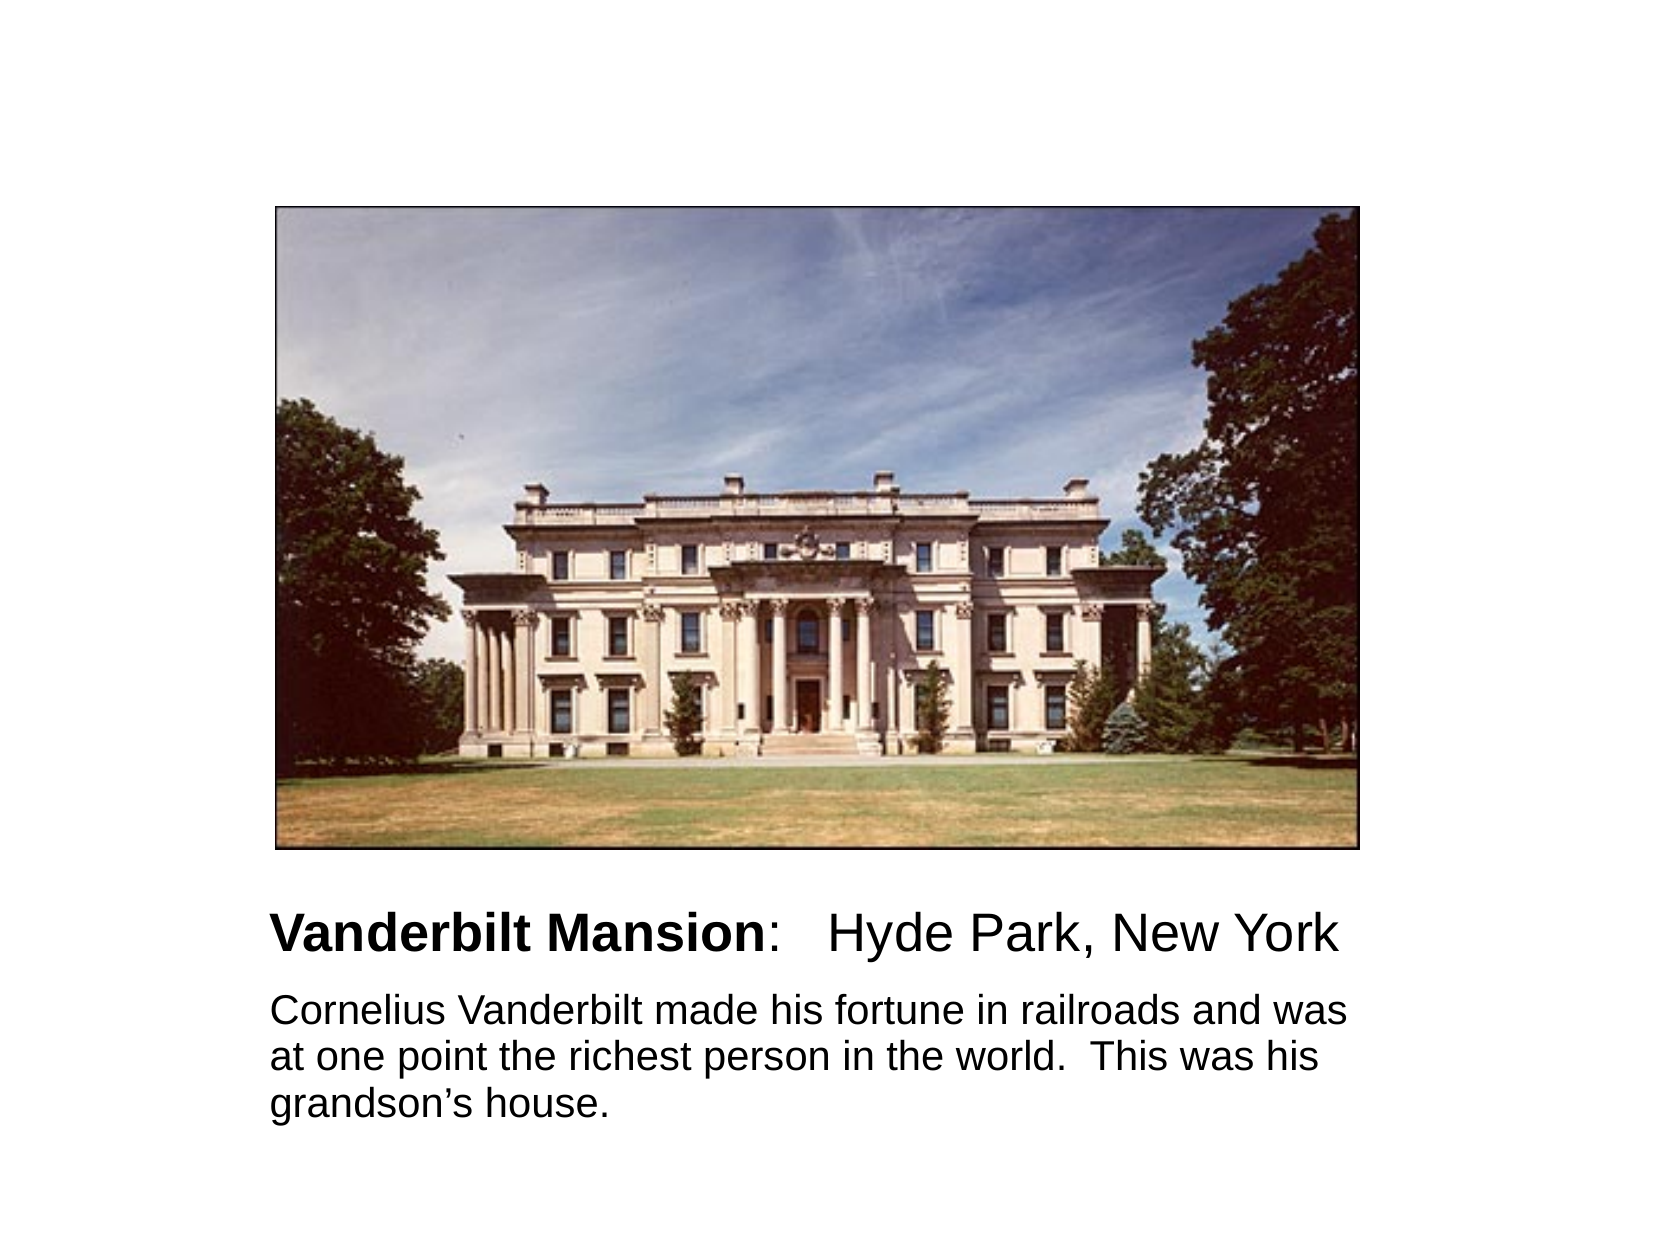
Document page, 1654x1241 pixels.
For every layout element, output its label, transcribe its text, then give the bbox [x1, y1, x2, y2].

text_box Vanderbilt Mansion: Hyde Park, New York Cornelius Vanderbilt made his fortune in railroads and was at one point the richest person in the world. This was his grandson’s house. [254, 895, 1395, 1135]
picture [275, 206, 1360, 851]
